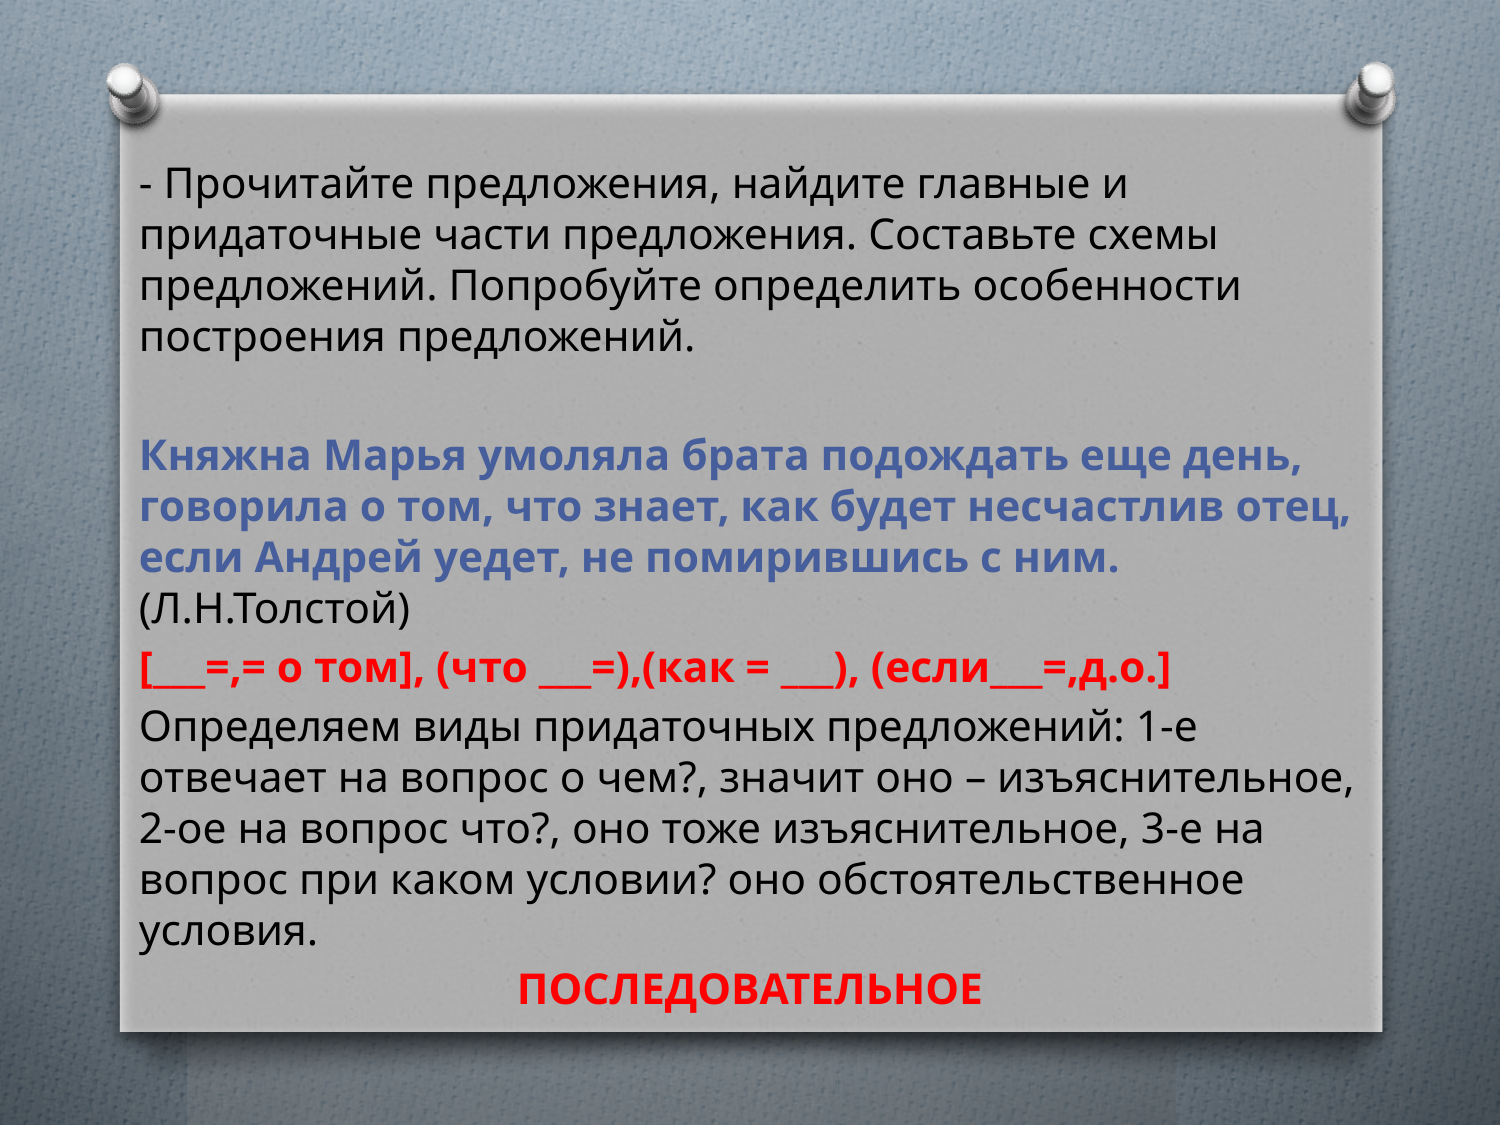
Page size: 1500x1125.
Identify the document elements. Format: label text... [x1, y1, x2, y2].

list - Прочитайте предложения, найдите главные и придаточные части предложения. Составьте схемы предложений. Попробуйте определить особенности построения предложений. Княжна Марья умоляла брата подождать еще день, говорила о том, что знает, как будет несчастлив отец, если Андрей уедет, не помирившись с ним. (Л.Н.Толстой) [___=,= о том], (что ___=),(как = ___), (если___=,д.о.] Определяем виды придаточных предложений: 1-е отвечает на вопрос о чем?, значит оно – изъяснительное, 2-ое на вопрос что?, оно тоже изъяснительное, 3-е на вопрос при каком условии? оно обстоятельственное условия. ПОСЛЕДОВАТЕЛЬНОЕ [123, 149, 1376, 1024]
picture [75, 29, 198, 149]
picture [1317, 35, 1439, 149]
